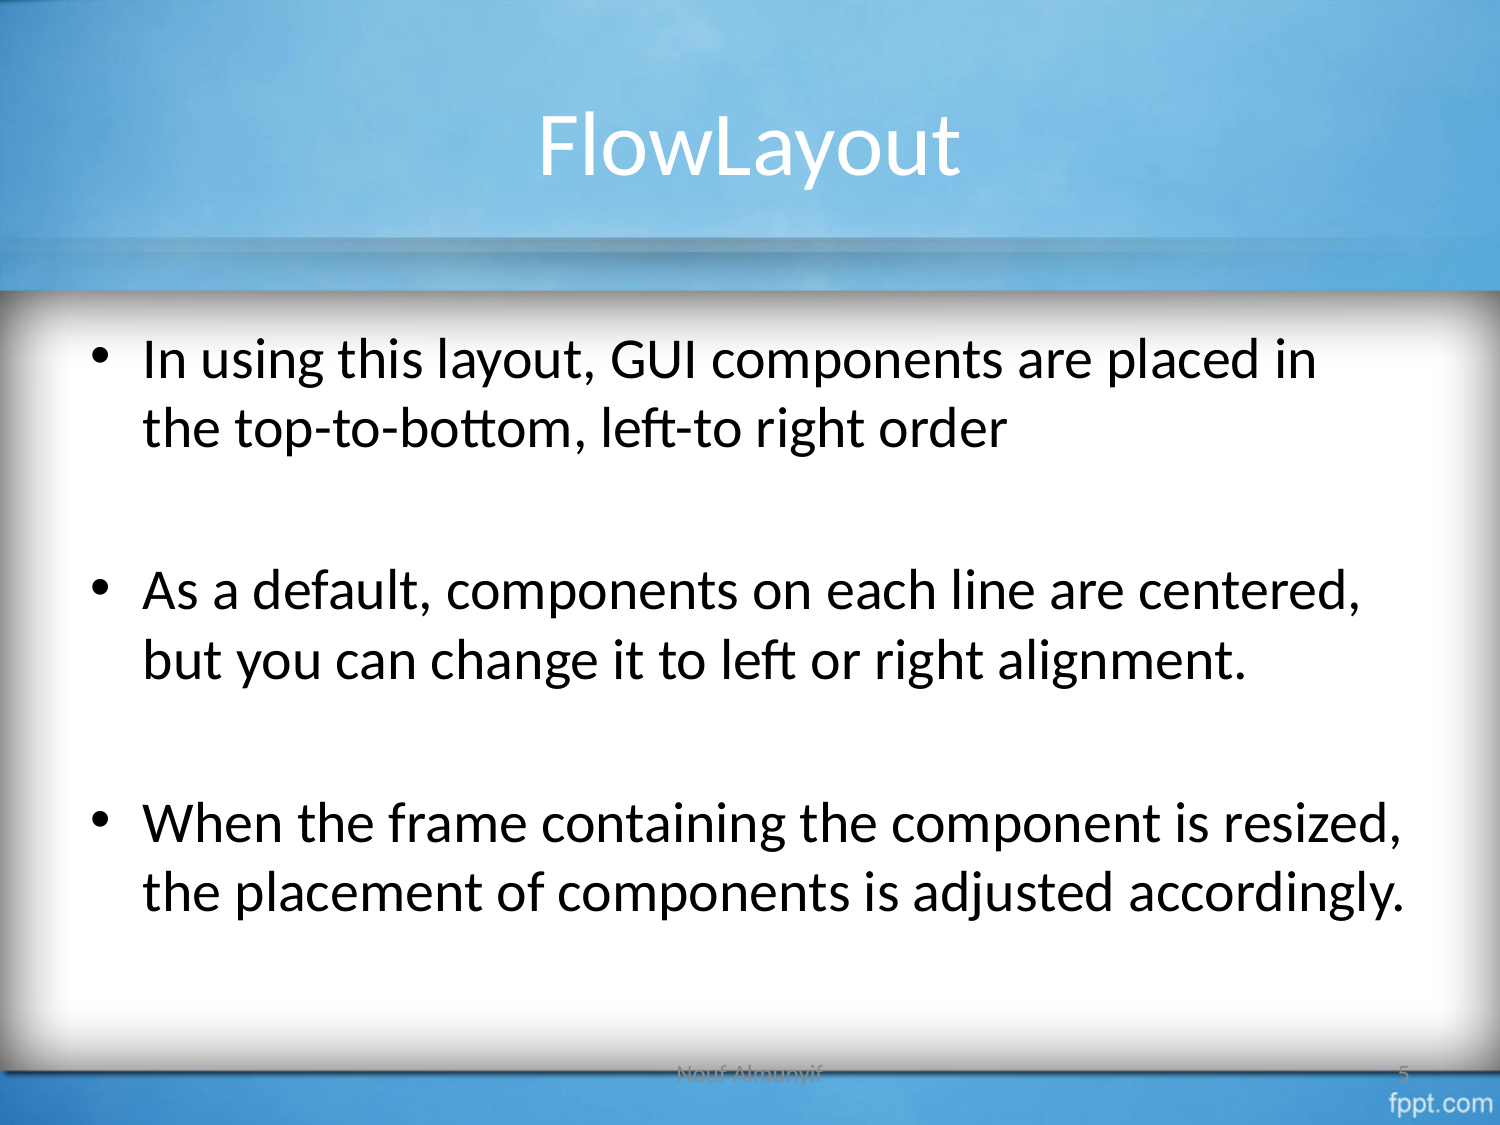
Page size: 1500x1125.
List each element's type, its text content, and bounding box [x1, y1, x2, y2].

list In using this layout, GUI components are placed in the top-to-bottom, left-to right order As a default, components on each line are centered, but you can change it to left or right alignment. When the frame containing the component is resized, the placement of components is adjusted accordingly. [75, 312, 1425, 1005]
slide_number 5 [1074, 1042, 1425, 1103]
title FlowLayout [75, 45, 1425, 233]
picture [0, 0, 1500, 1125]
footer Nouf Almunyif [512, 1042, 988, 1103]
